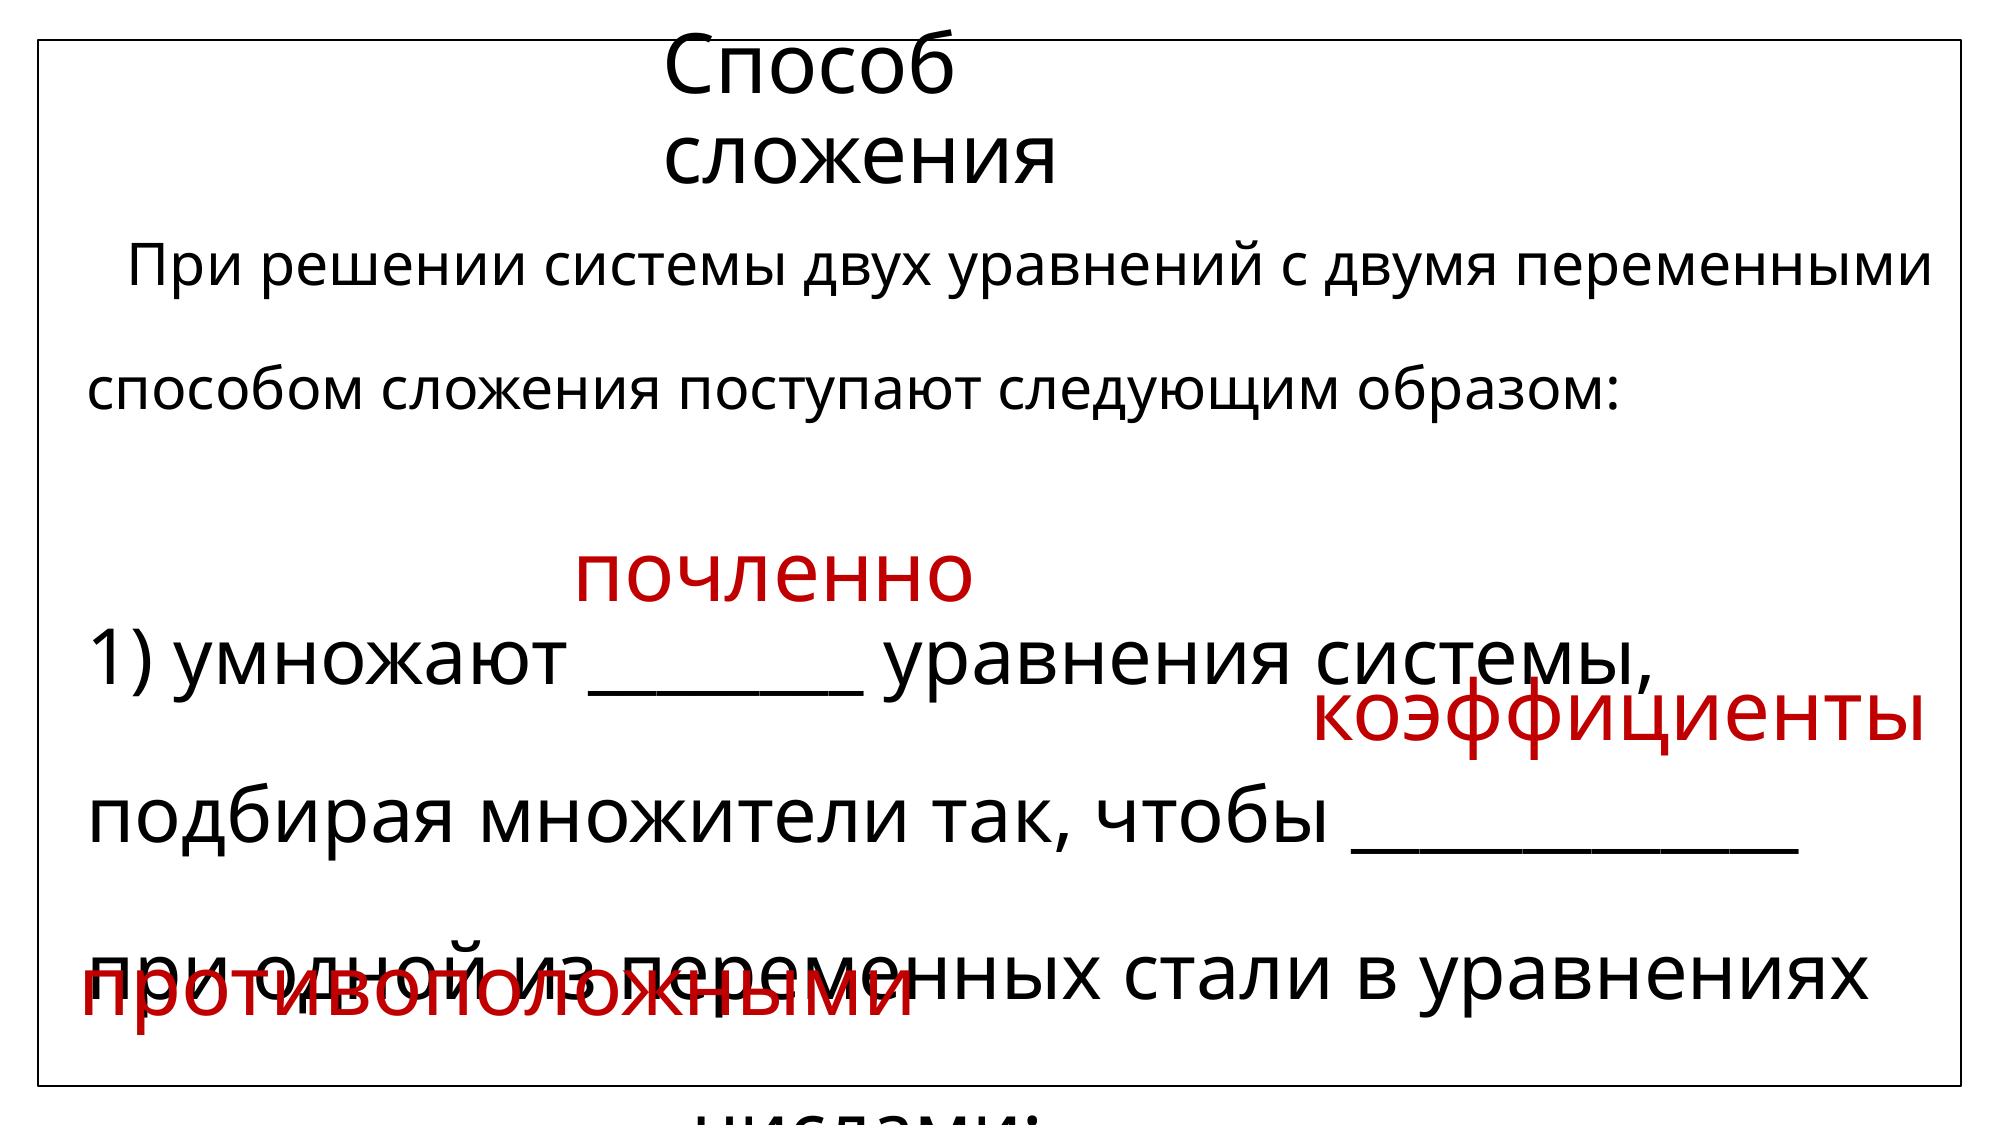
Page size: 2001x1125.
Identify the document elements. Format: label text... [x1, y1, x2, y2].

text_box почленно [557, 511, 997, 626]
text_box коэффициенты [1295, 649, 1985, 765]
list При решении системы двух уравнений с двумя переменными способом сложения поступают следующим образом: 1) умножают ________ уравнения системы, подбирая множители так, чтобы _____________ при одной из переменных стали в уравнениях _________________ числами; [63, 135, 1962, 1125]
title Способ сложения [647, 0, 1389, 135]
text_box противоположными [63, 924, 980, 1040]
